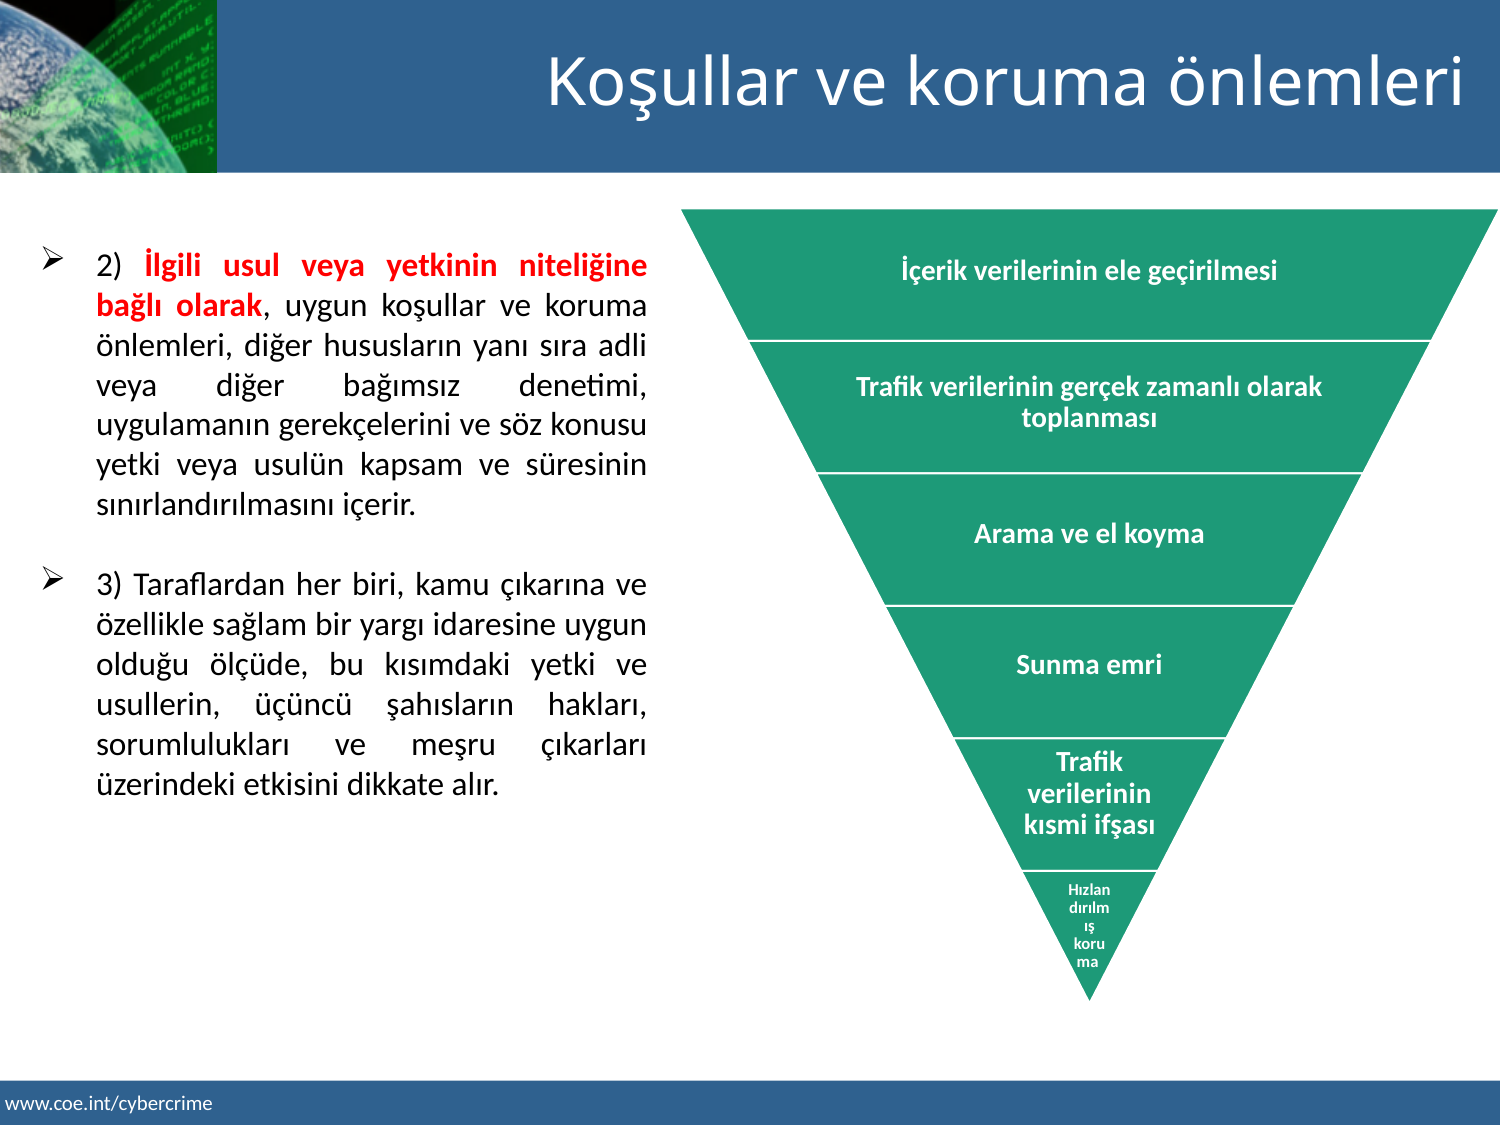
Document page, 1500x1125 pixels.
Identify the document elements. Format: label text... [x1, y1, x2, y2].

text_box 2) İlgili usul veya yetkinin niteliğine bağlı olarak, uygun koşullar ve koruma önlemleri, diğer hususların yanı sıra adli veya diğer bağımsız denetimi, uygulamanın gerekçelerini ve söz konusu yetki veya usulün kapsam ve süresinin sınırlandırılmasını içerir. 3) Taraflardan her biri, kamu çıkarına ve özellikle sağlam bir yargı idaresine uygun olduğu ölçüde, bu kısımdaki yetki ve usullerin, üçüncü şahısların hakları, sorumlulukları ve meşru çıkarları üzerindeki etkisini dikkate alır. [25, 235, 664, 810]
picture [0, 0, 217, 173]
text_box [679, 208, 1500, 1004]
text_box Koşullar ve koruma önlemleri [230, 31, 1483, 126]
